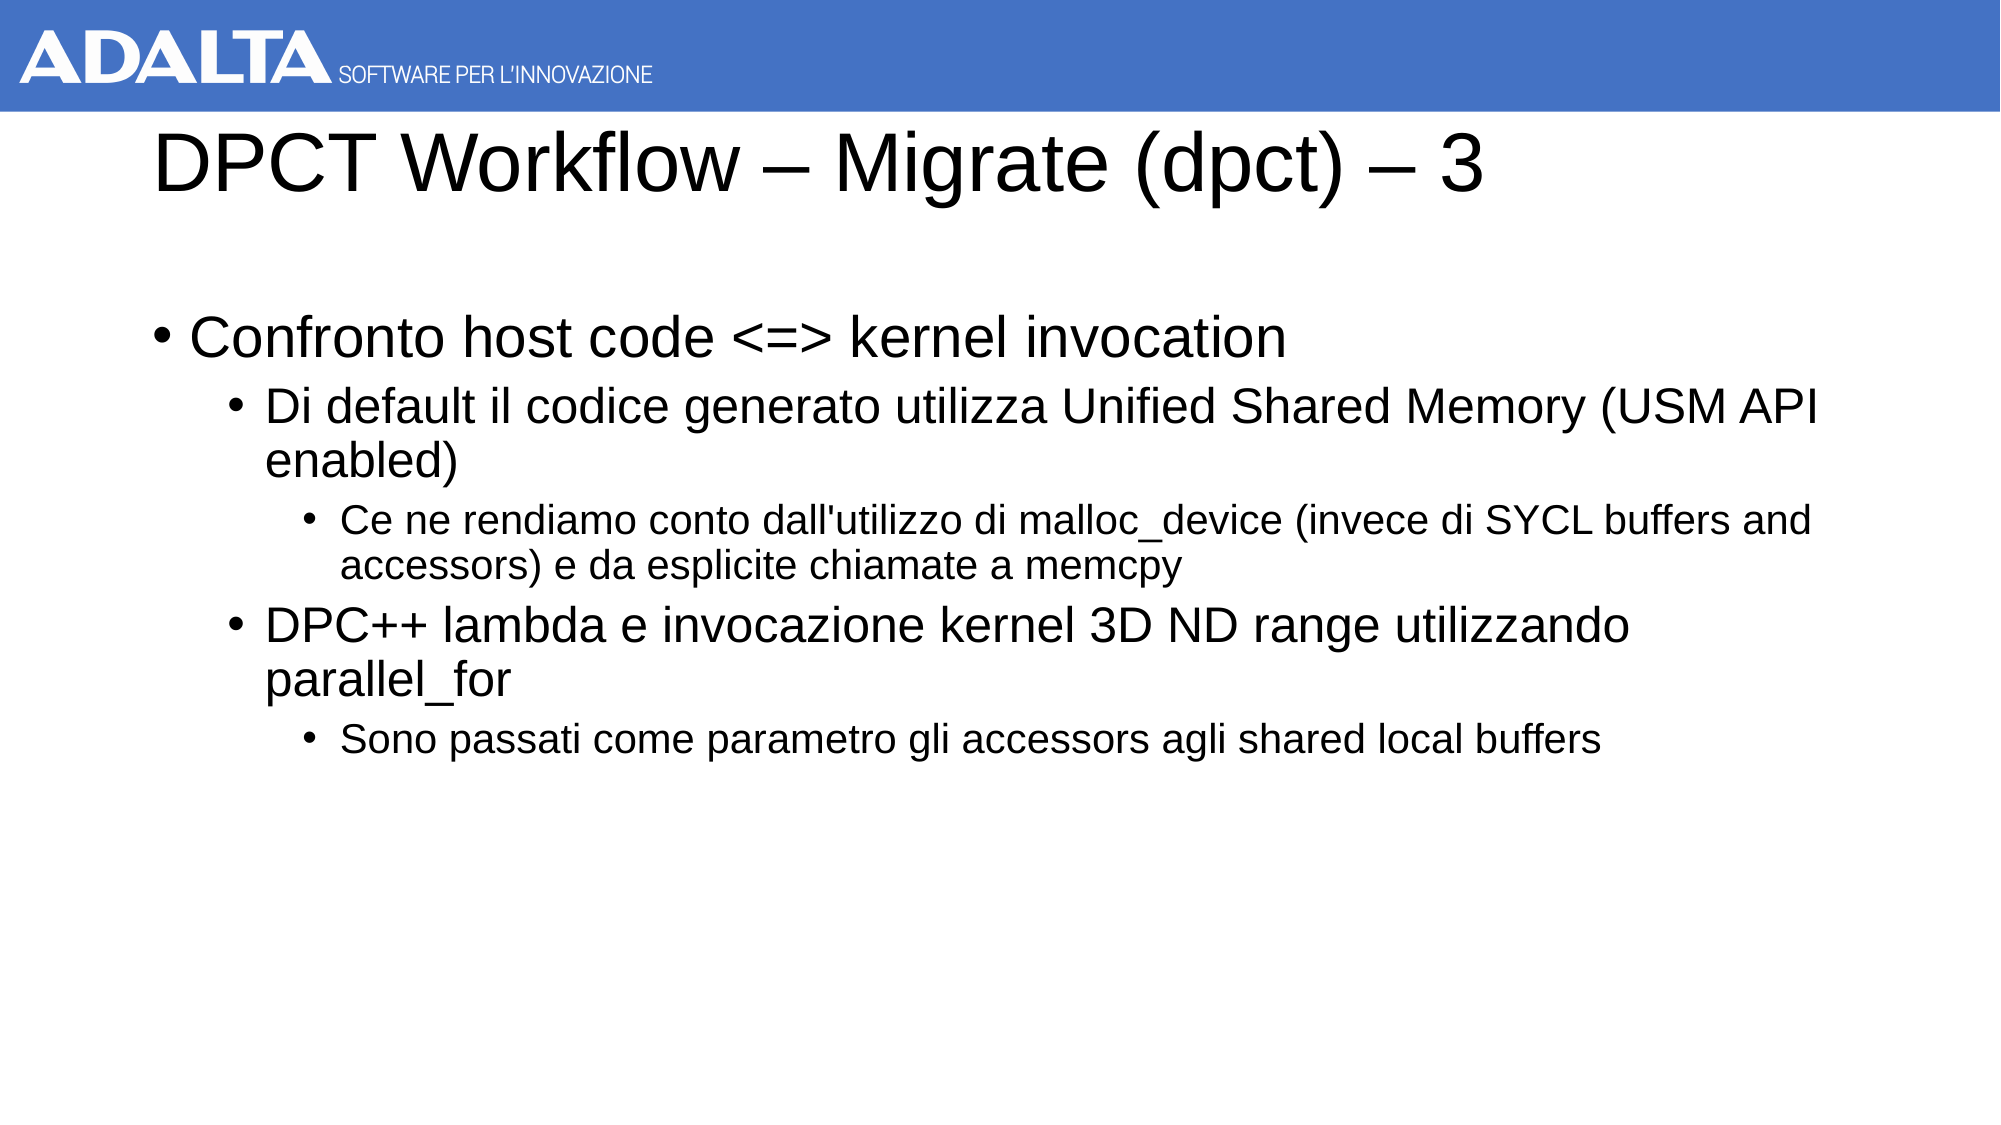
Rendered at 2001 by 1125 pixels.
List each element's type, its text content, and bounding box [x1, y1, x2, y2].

list Confronto host code <=> kernel invocation Di default il codice generato utilizza Unified Shared Memory (USM API enabled) Ce ne rendiamo conto dall'utilizzo di malloc_device (invece di SYCL buffers and accessors) e da esplicite chiamate a memcpy DPC++ lambda e invocazione kernel 3D ND range utilizzando parallel_for Sono passati come parametro gli accessors agli shared local buffers [137, 299, 1863, 1014]
picture [13, 23, 658, 88]
title DPCT Workflow – Migrate (dpct) – 3 [137, 111, 1922, 278]
